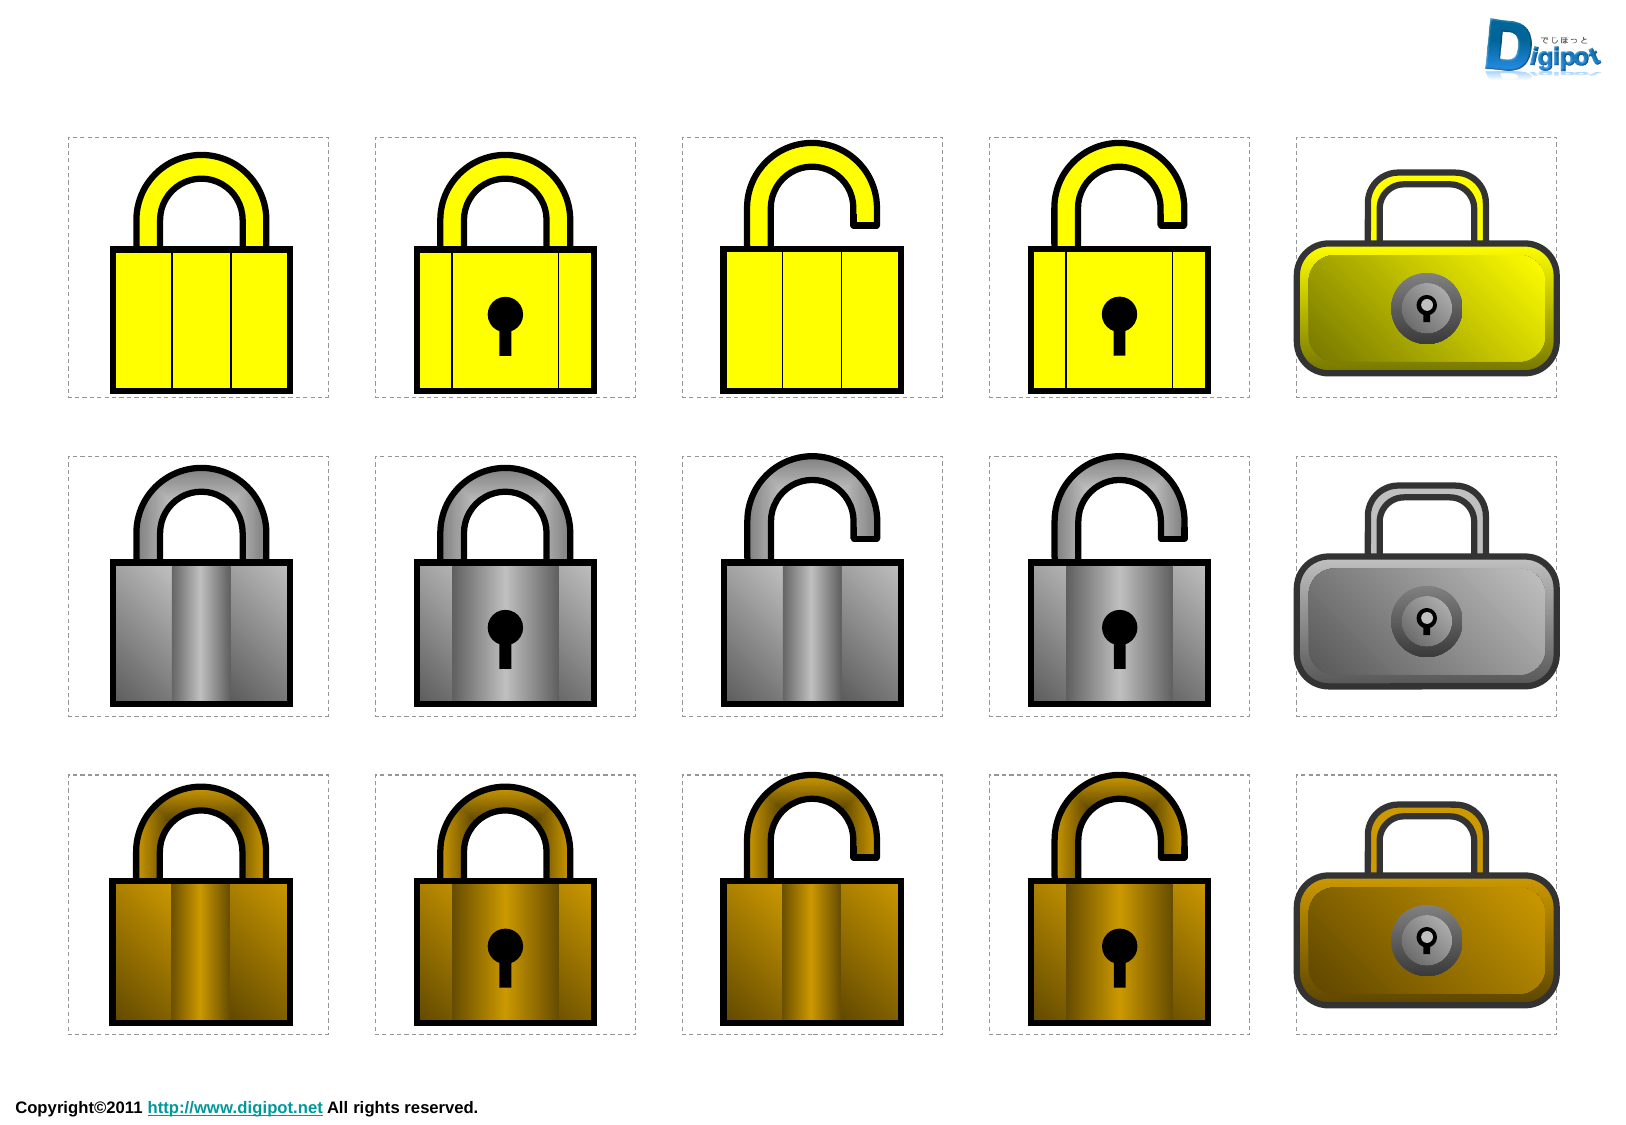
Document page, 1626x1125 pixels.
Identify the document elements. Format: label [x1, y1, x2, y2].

text_box [723, 142, 901, 391]
text_box [112, 154, 291, 392]
text_box [112, 786, 290, 1023]
text_box [112, 467, 291, 705]
text_box [416, 154, 595, 392]
picture [1485, 18, 1602, 82]
text_box [416, 467, 595, 705]
text_box [723, 774, 901, 1023]
text_box [416, 786, 595, 1023]
text_box [1030, 142, 1209, 391]
text_box [723, 456, 902, 705]
text_box [1296, 172, 1557, 374]
text_box [1030, 456, 1209, 705]
text_box [1030, 774, 1209, 1023]
text_box [1296, 804, 1557, 1006]
text_box [1296, 485, 1557, 687]
